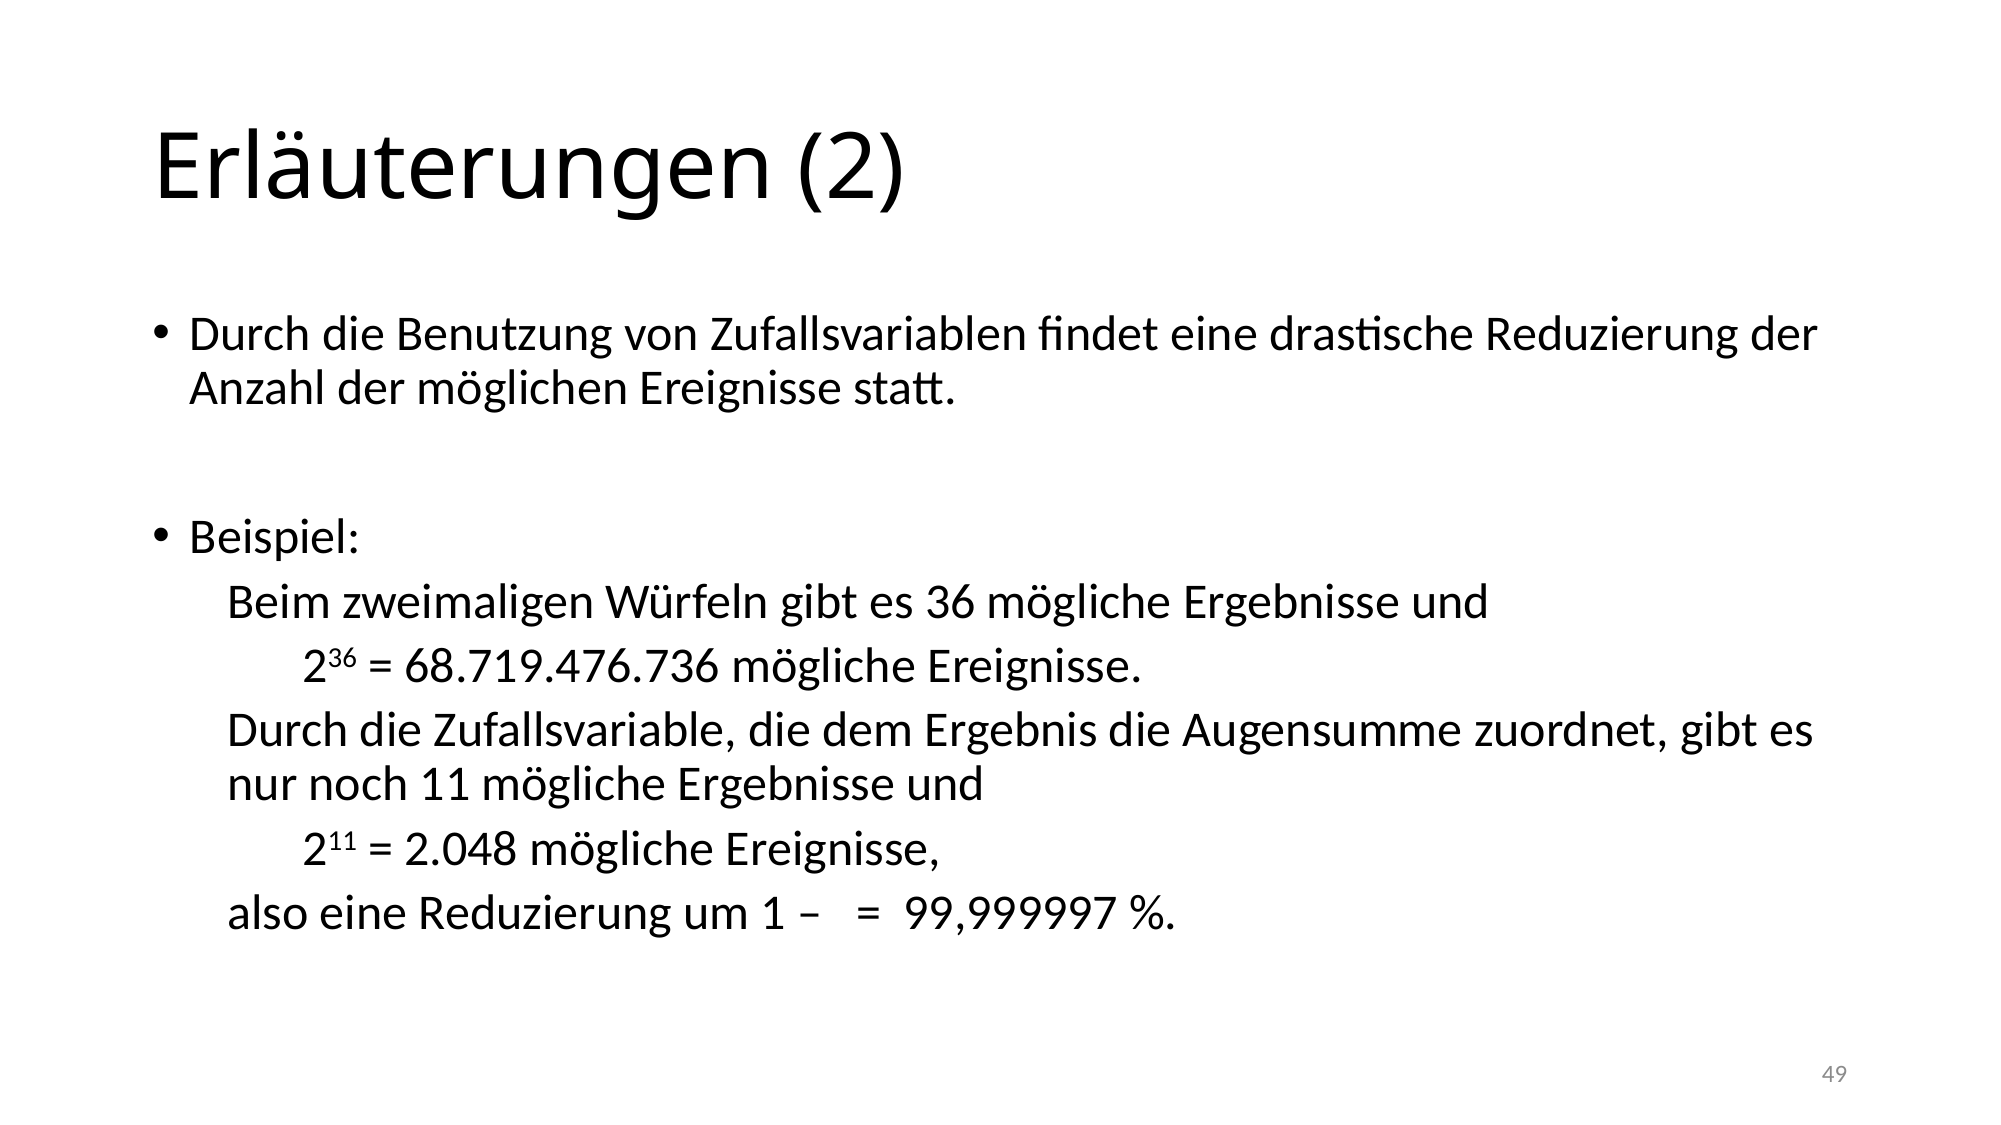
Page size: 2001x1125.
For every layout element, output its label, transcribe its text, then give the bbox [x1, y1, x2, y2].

slide_number 49 [1412, 1042, 1863, 1103]
title Erläuterungen (2) [137, 59, 1882, 278]
